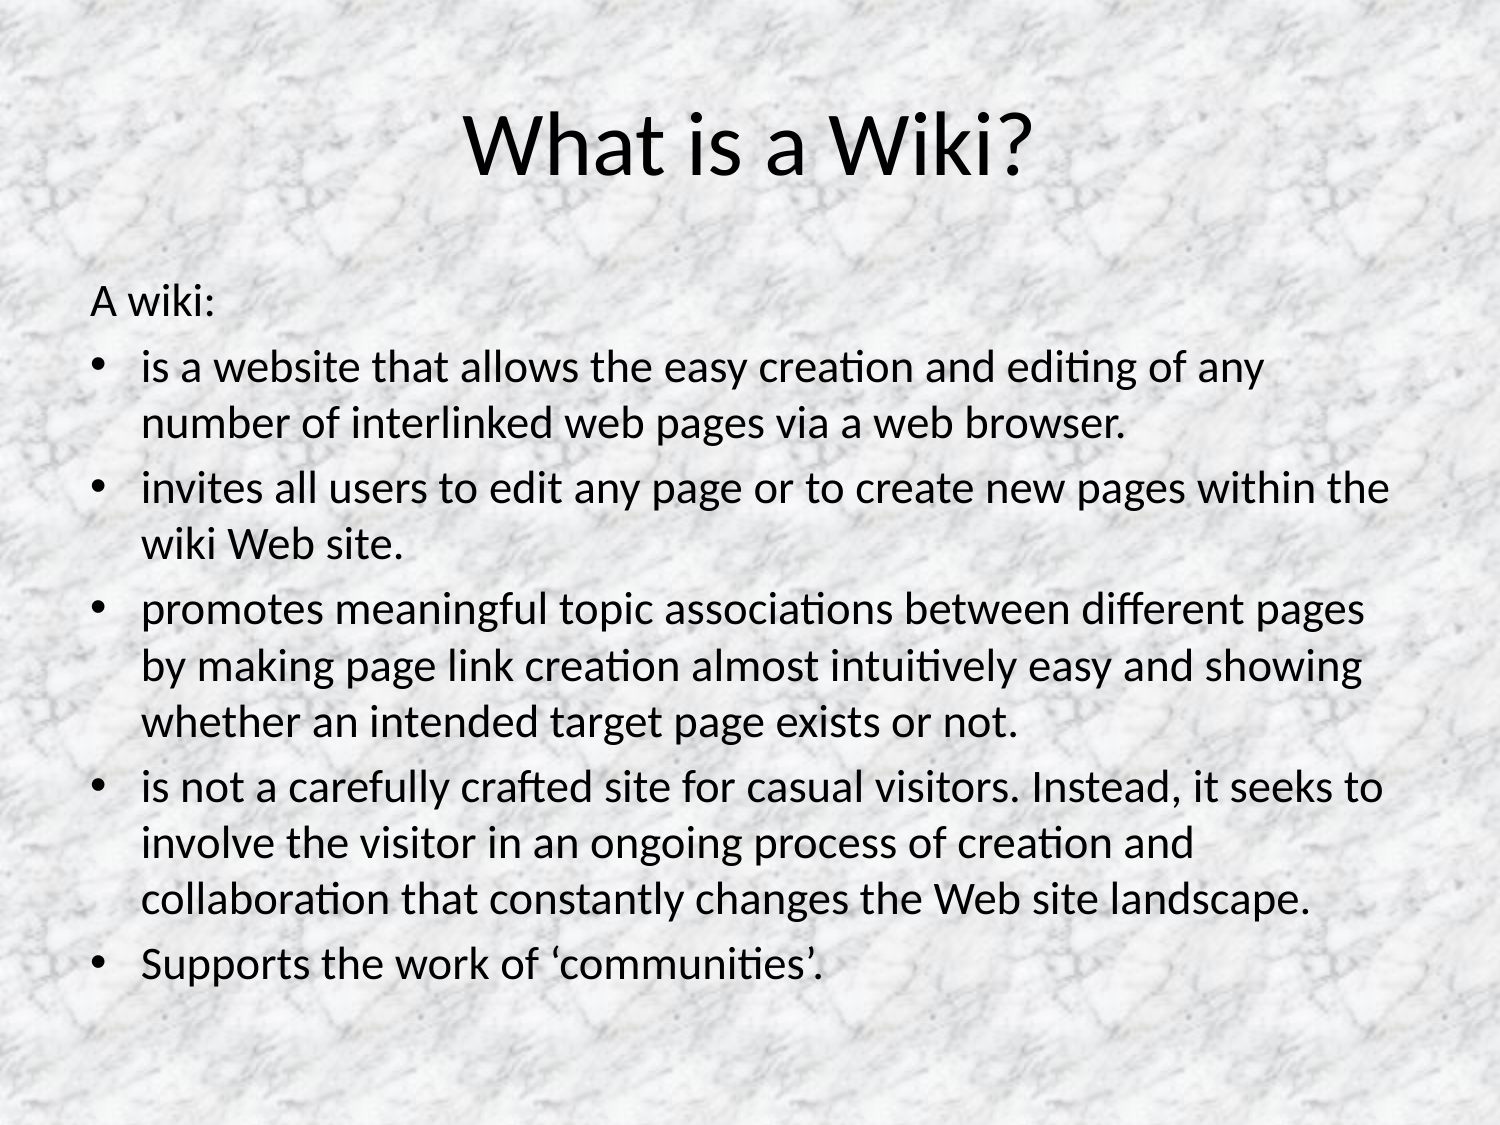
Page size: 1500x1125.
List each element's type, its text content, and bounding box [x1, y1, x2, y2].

title What is a Wiki? [75, 45, 1425, 233]
list A wiki: is a website that allows the easy creation and editing of any number of interlinked web pages via a web browser. invites all users to edit any page or to create new pages within the wiki Web site. promotes meaningful topic associations between different pages by making page link creation almost intuitively easy and showing whether an intended target page exists or not. is not a carefully crafted site for casual visitors. Instead, it seeks to involve the visitor in an ongoing process of creation and collaboration that constantly changes the Web site landscape. Supports the work of ‘communities’. [75, 262, 1425, 1005]
